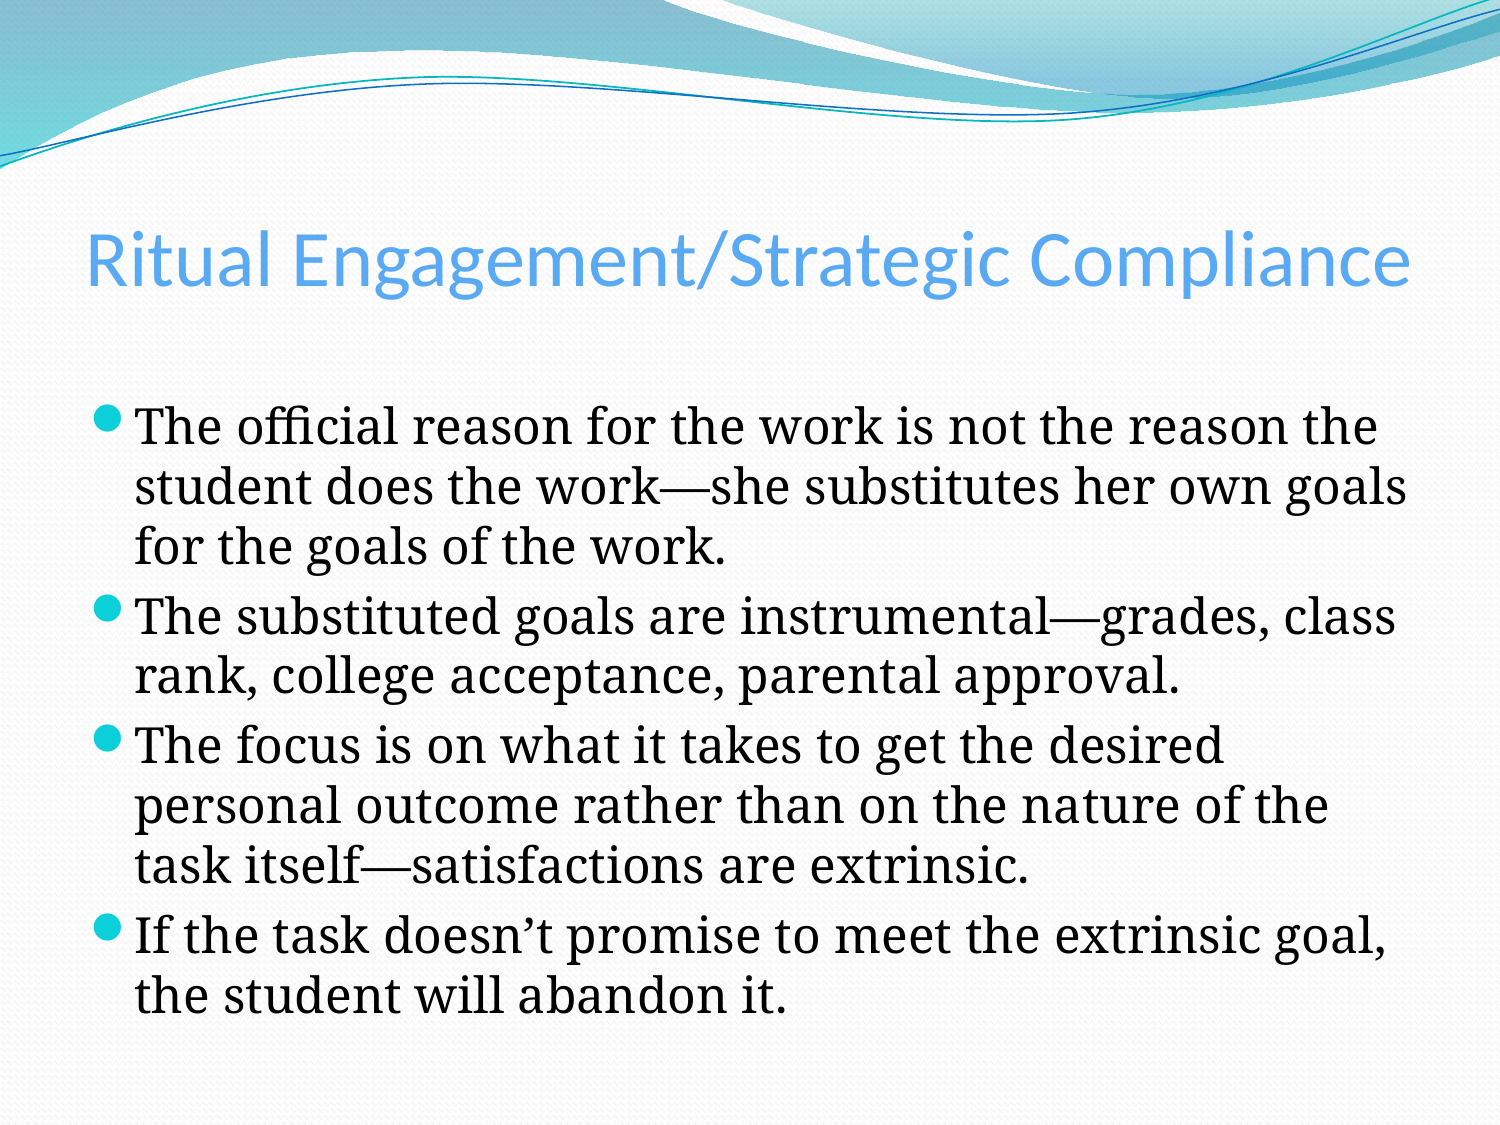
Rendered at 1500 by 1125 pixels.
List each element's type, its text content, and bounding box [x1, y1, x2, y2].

list The official reason for the work is not the reason the student does the work—she substitutes her own goals for the goals of the work. The substituted goals are instrumental—grades, class rank, college acceptance, parental approval. The focus is on what it takes to get the desired personal outcome rather than on the nature of the task itself—satisfactions are extrinsic. If the task doesn’t promise to meet the extrinsic goal, the student will abandon it. [75, 317, 1425, 1038]
title Ritual Engagement/Strategic Compliance [75, 115, 1425, 303]
